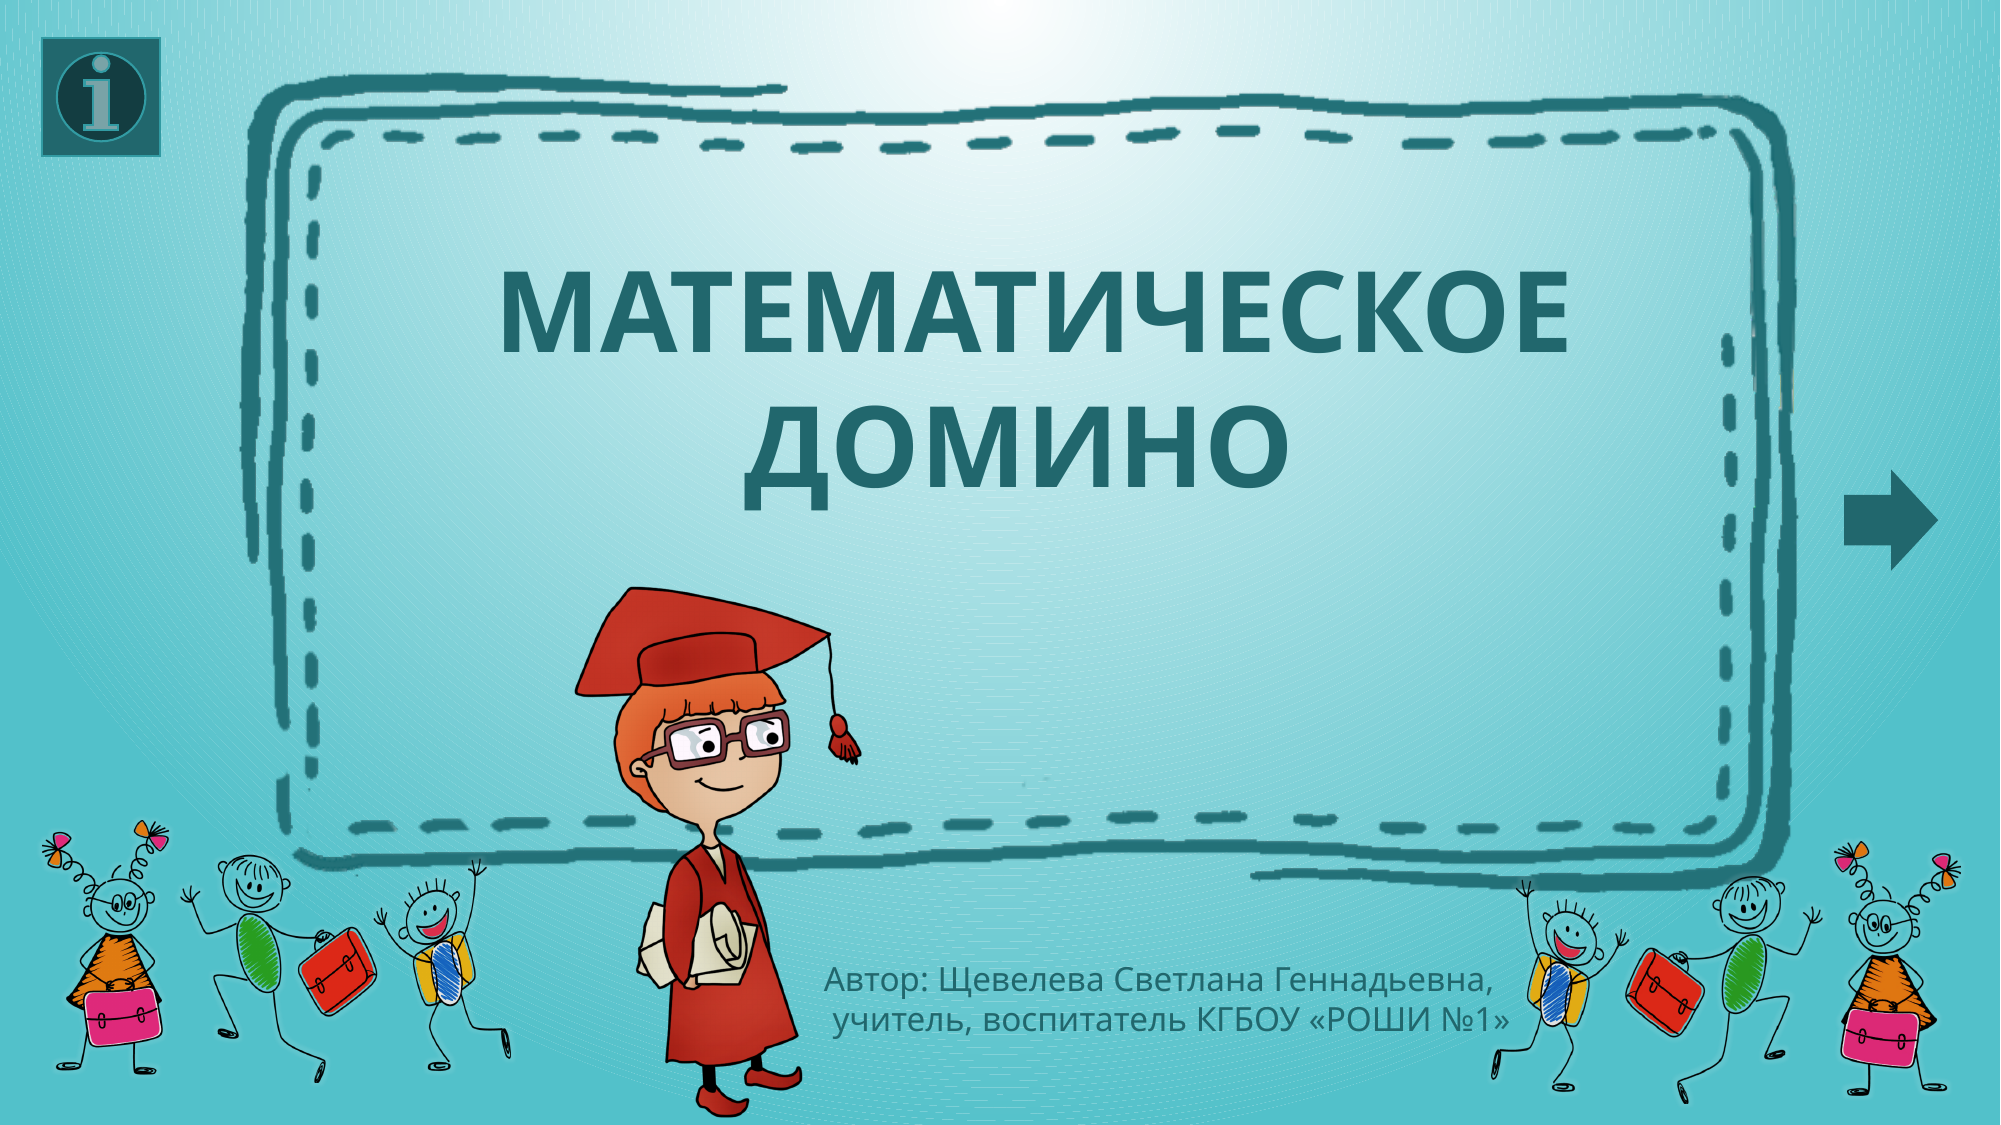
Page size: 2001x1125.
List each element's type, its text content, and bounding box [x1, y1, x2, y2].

text_box [41, 37, 161, 157]
picture [42, 11, 1961, 1118]
text_box Автор: Щевелева Светлана Геннадьевна, учитель, воспитатель КГБОУ «РОШИ №1» [862, 951, 1491, 1046]
text_box [1843, 466, 1940, 574]
